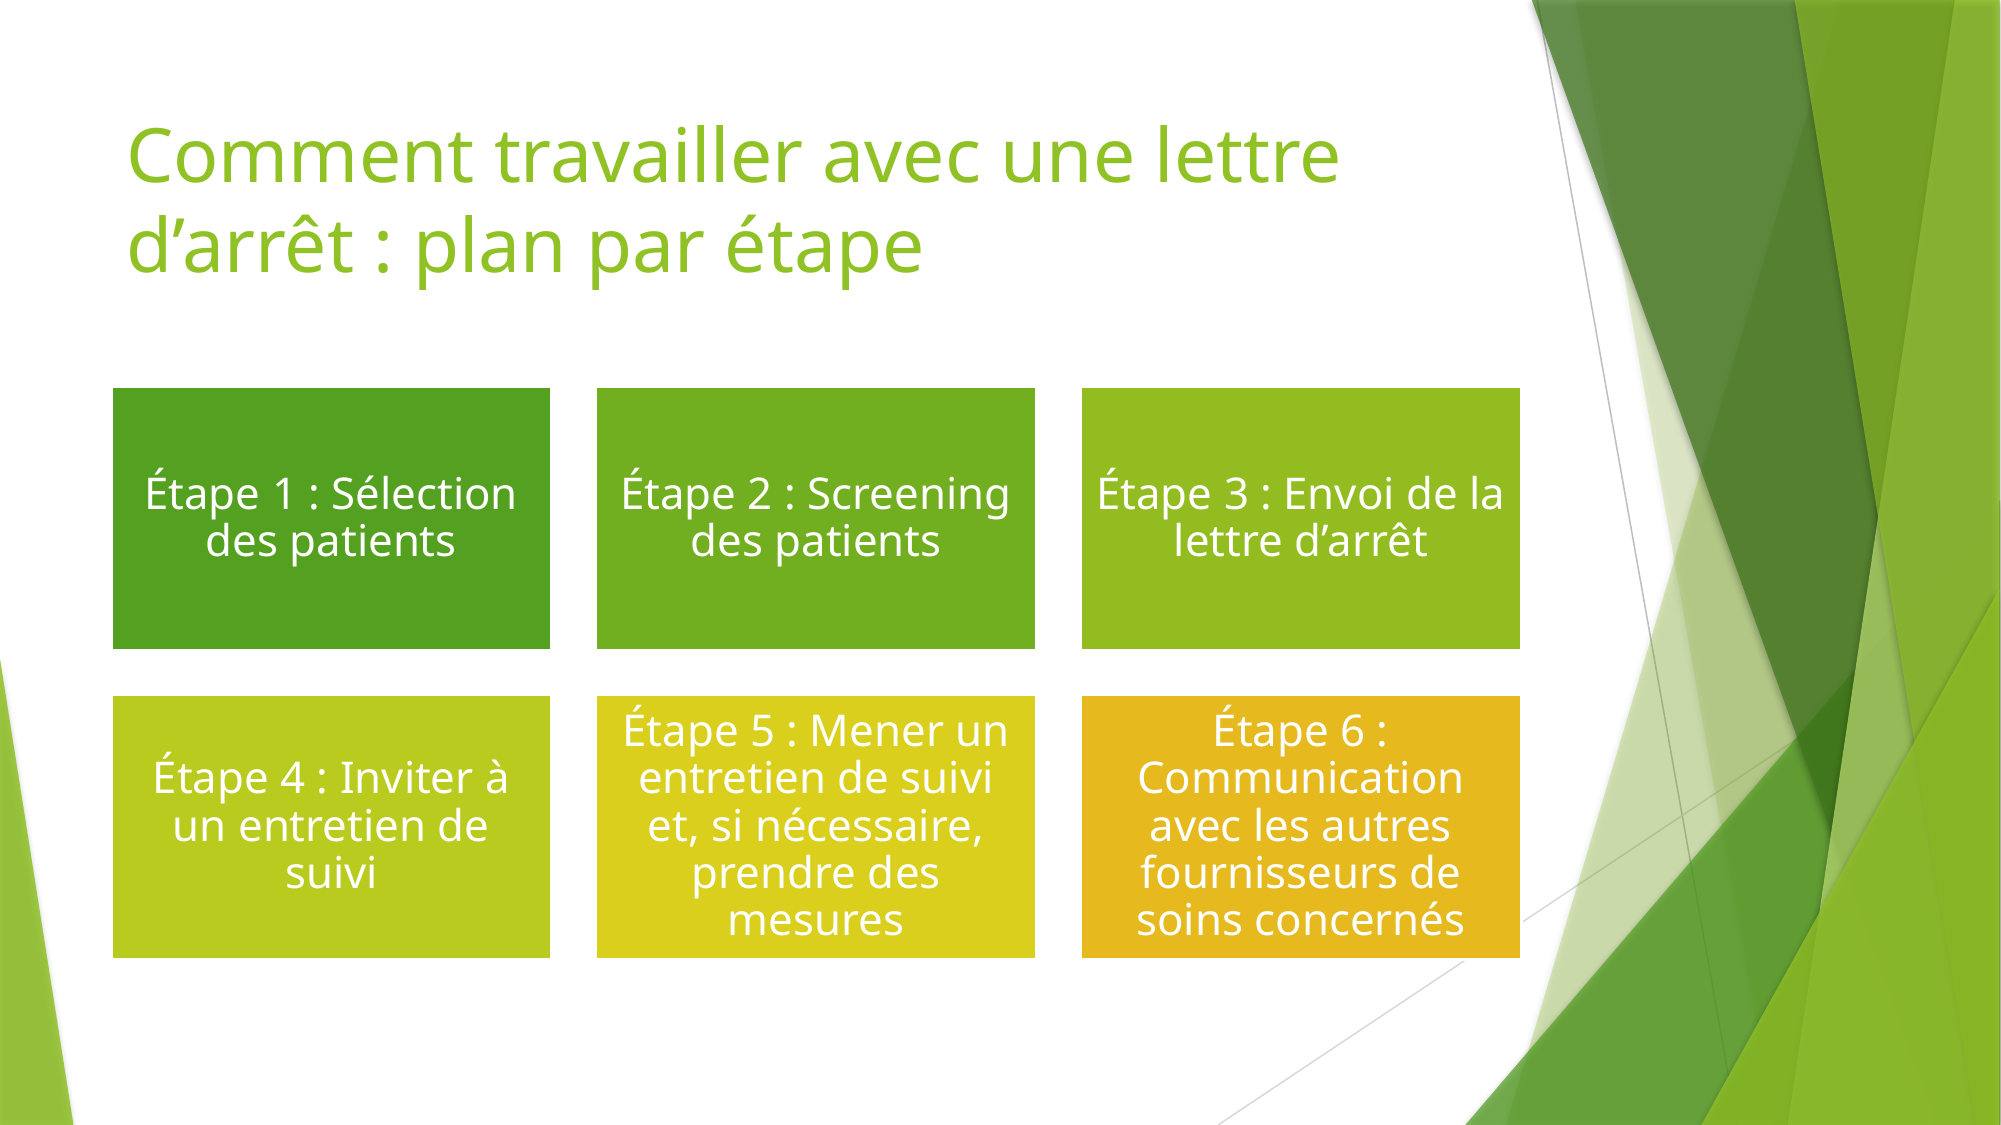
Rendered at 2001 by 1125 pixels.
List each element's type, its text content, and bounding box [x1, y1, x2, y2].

title Comment travailler avec une lettre d’arrêt : plan par étape [111, 99, 1522, 317]
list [110, 353, 1522, 992]
